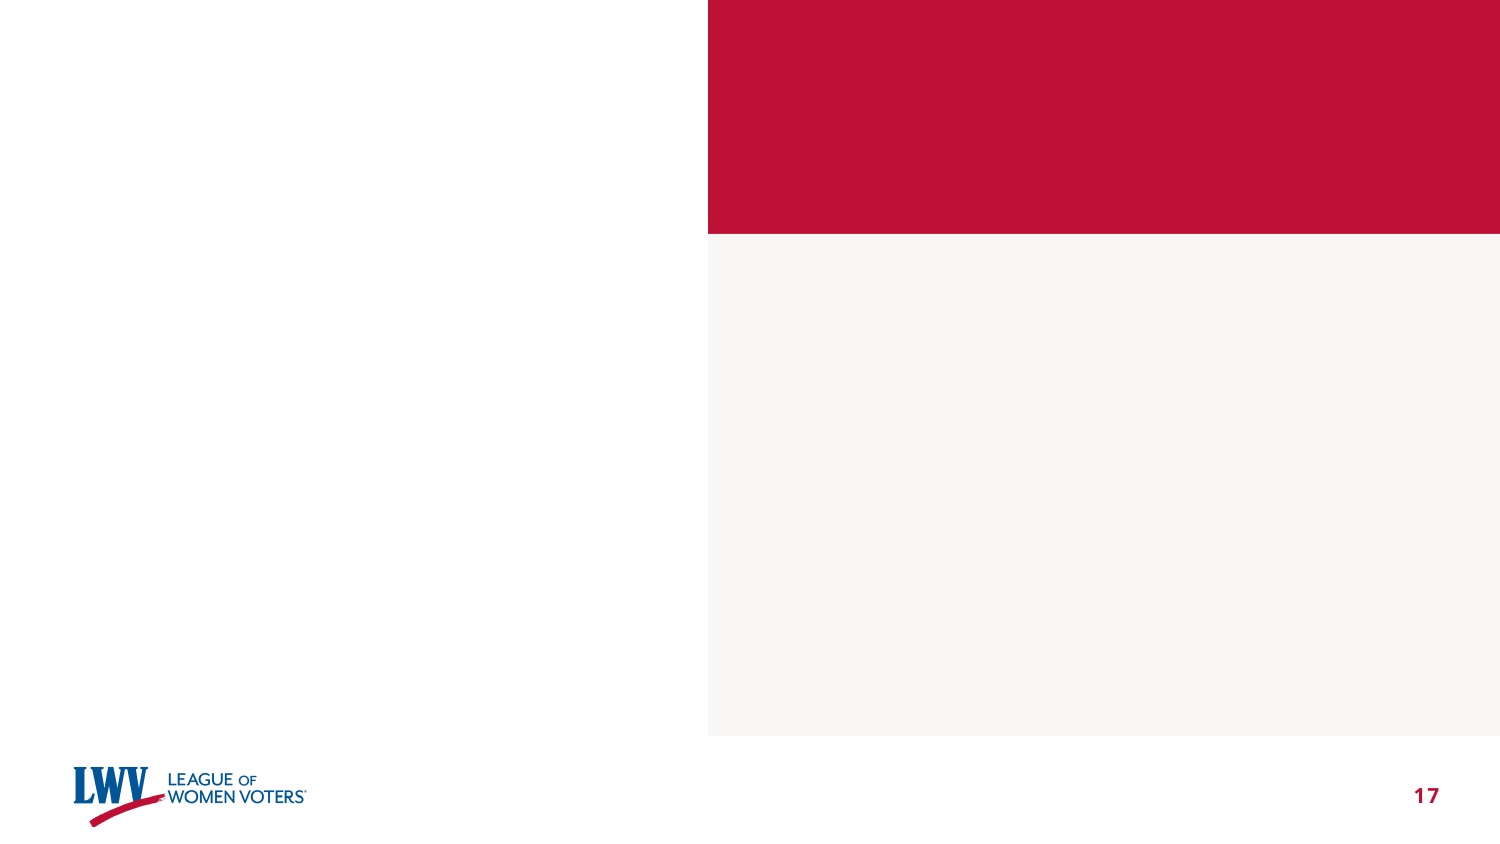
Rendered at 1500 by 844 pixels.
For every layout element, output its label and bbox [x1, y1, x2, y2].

picture [62, 758, 313, 834]
